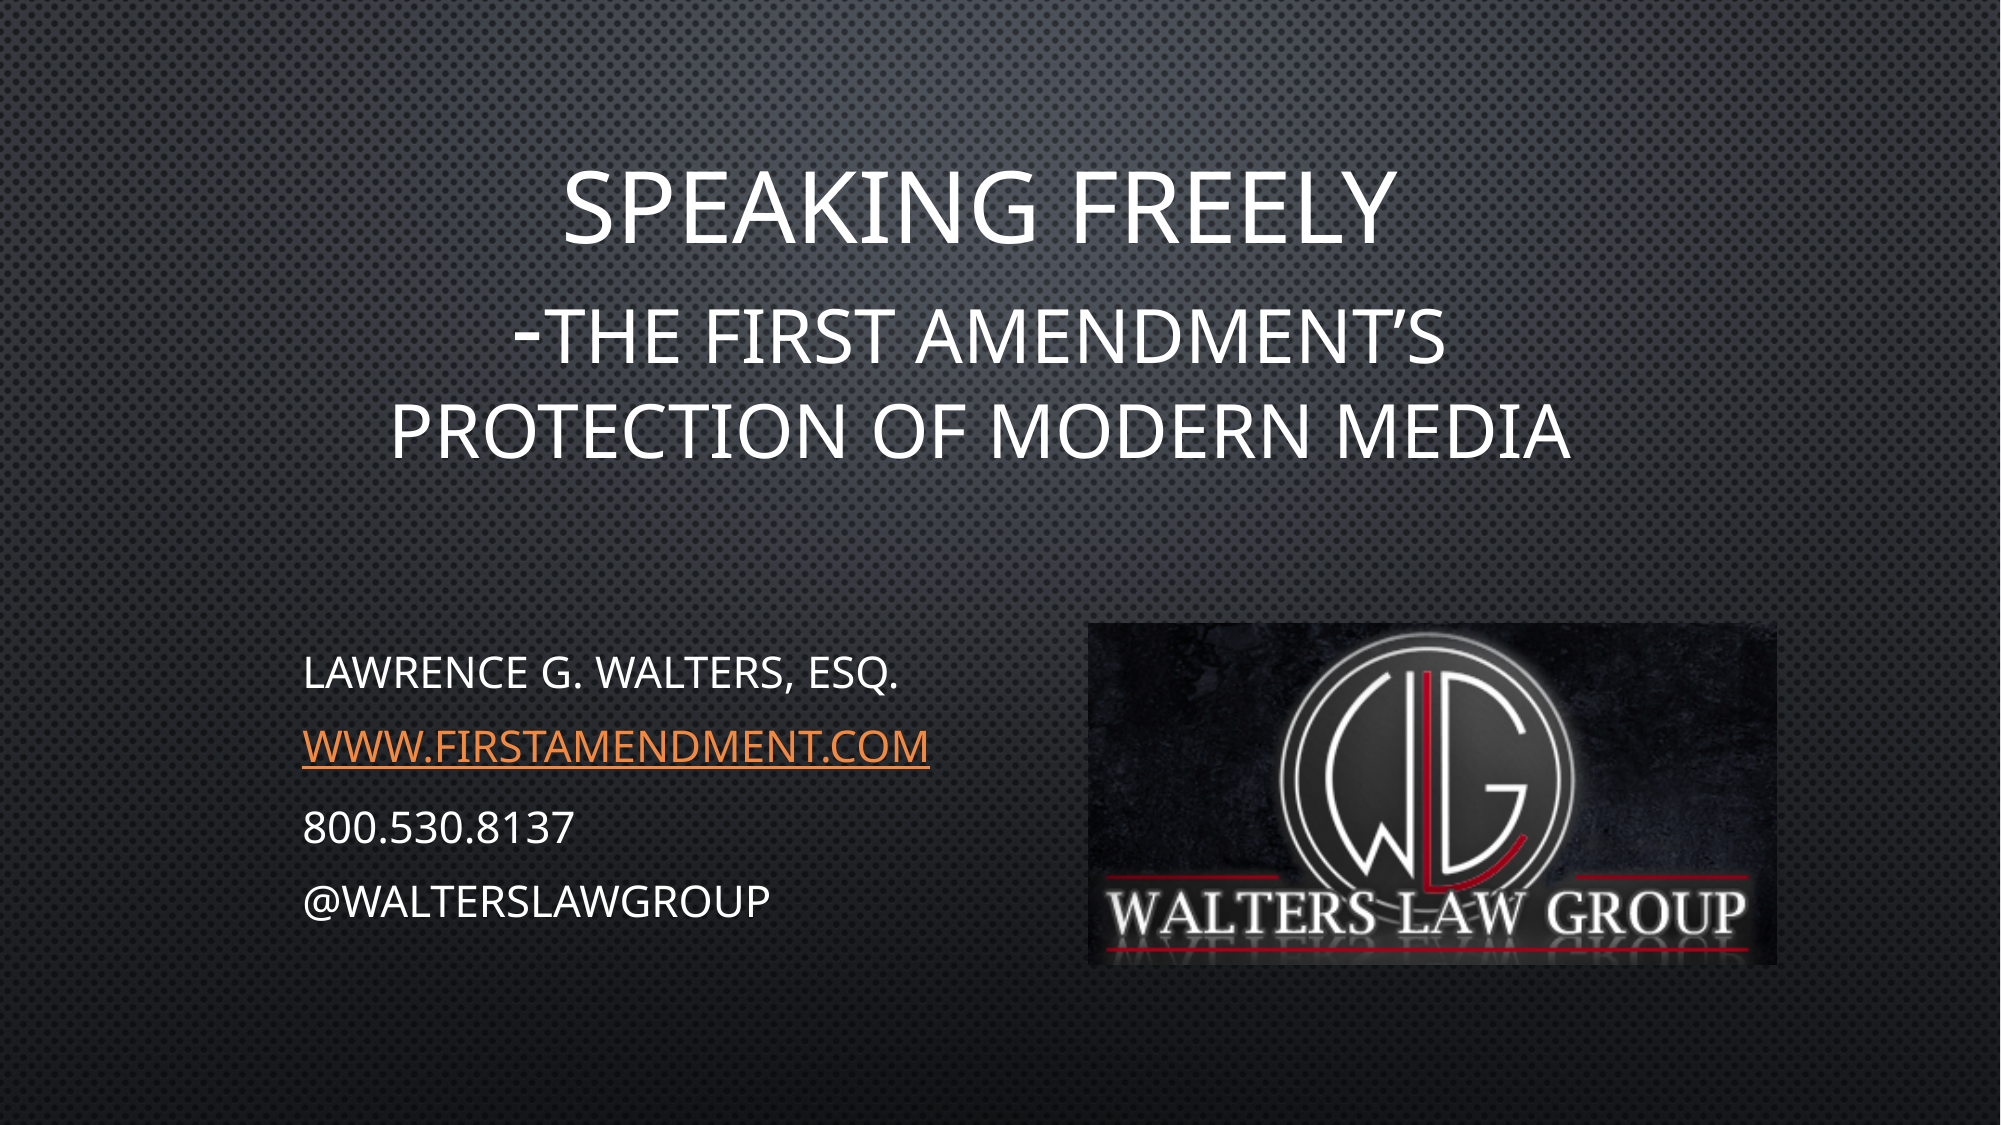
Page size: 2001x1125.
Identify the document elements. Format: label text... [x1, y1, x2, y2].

subtitle Lawrence G. Walters, Esq. www.FirstAmendment.com 800.530.8137 @WaltersLawGroup [287, 637, 1087, 950]
picture [1087, 622, 1777, 965]
title Speaking freely -The first amendment’s protection of modern media [327, 45, 1633, 482]
